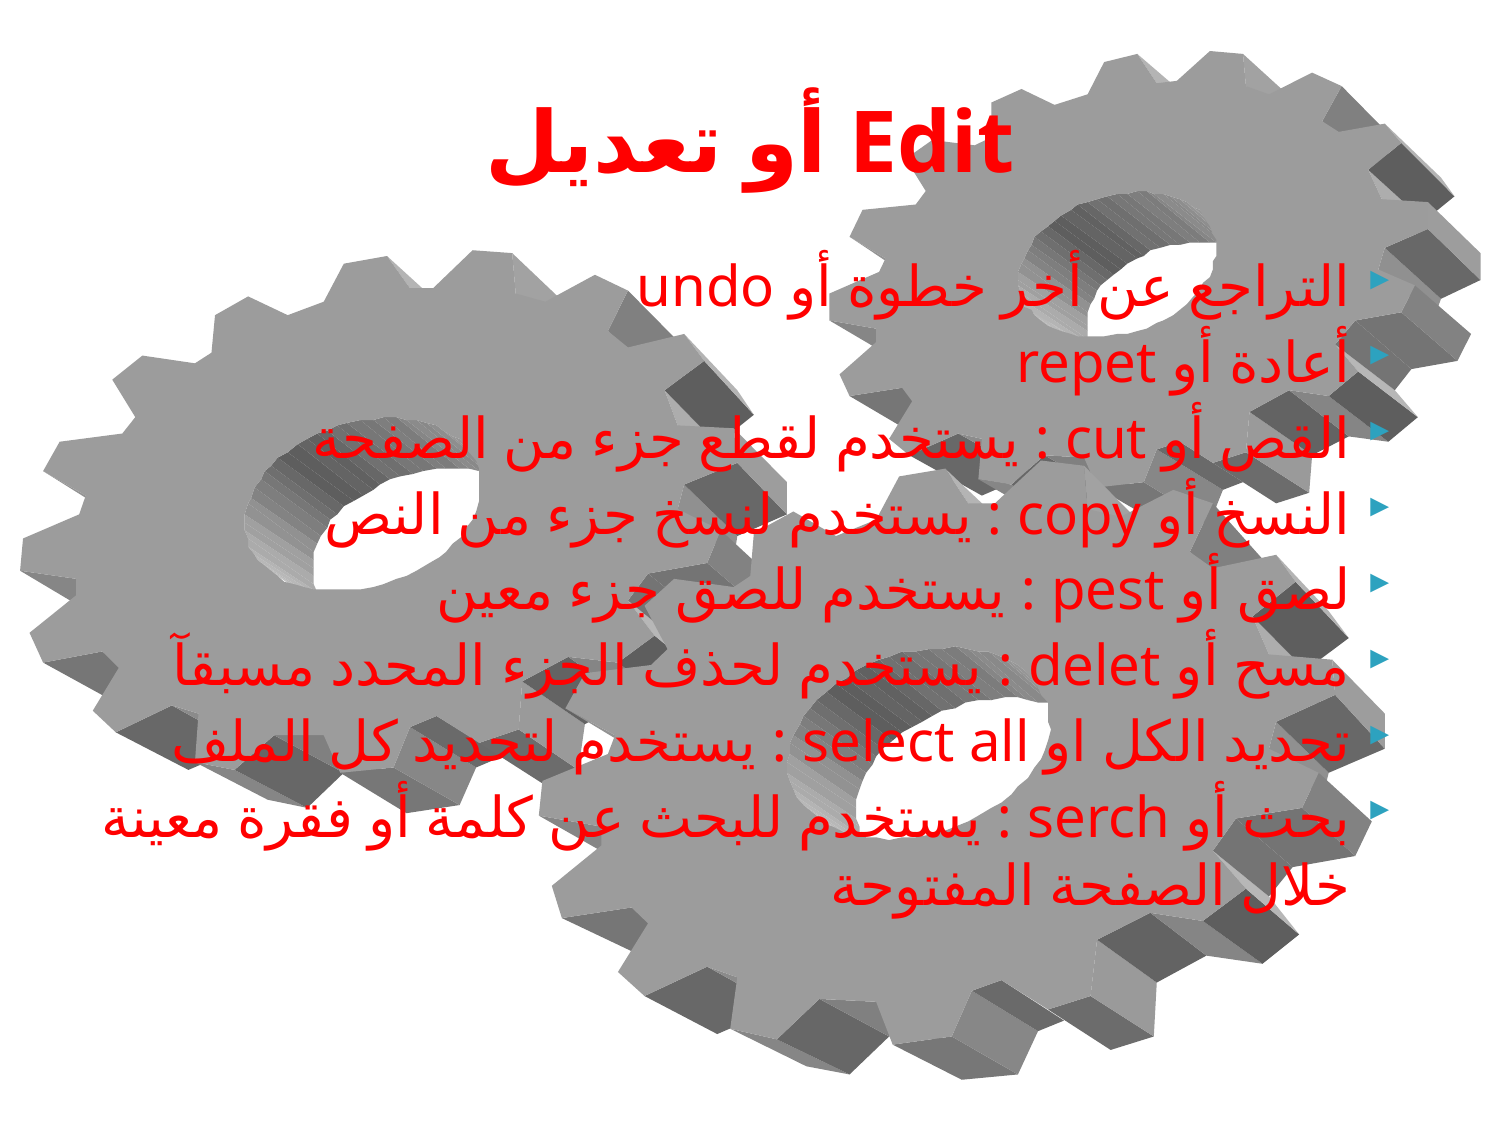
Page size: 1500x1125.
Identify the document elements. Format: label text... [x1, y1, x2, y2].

title Edit أو تعديل [75, 45, 1425, 233]
list التراجع عن أخر خطوة أو undo أعادة أو repet القص أو cut : يستخدم لقطع جزء من الصفحة النسخ أو copy : يستخدم لنسخ جزء من النص لصق أو pest : يستخدم للصق جزء معين مسح أو delet : يستخدم لحذف الجزء المحدد مسبقآ تحديد الكل او select all : يستخدم لتحديد كل الملف بحث أو serch : يستخدم للبحث عن كلمة أو فقرة معينة خلال الصفحة المفتوحة [75, 243, 1425, 986]
